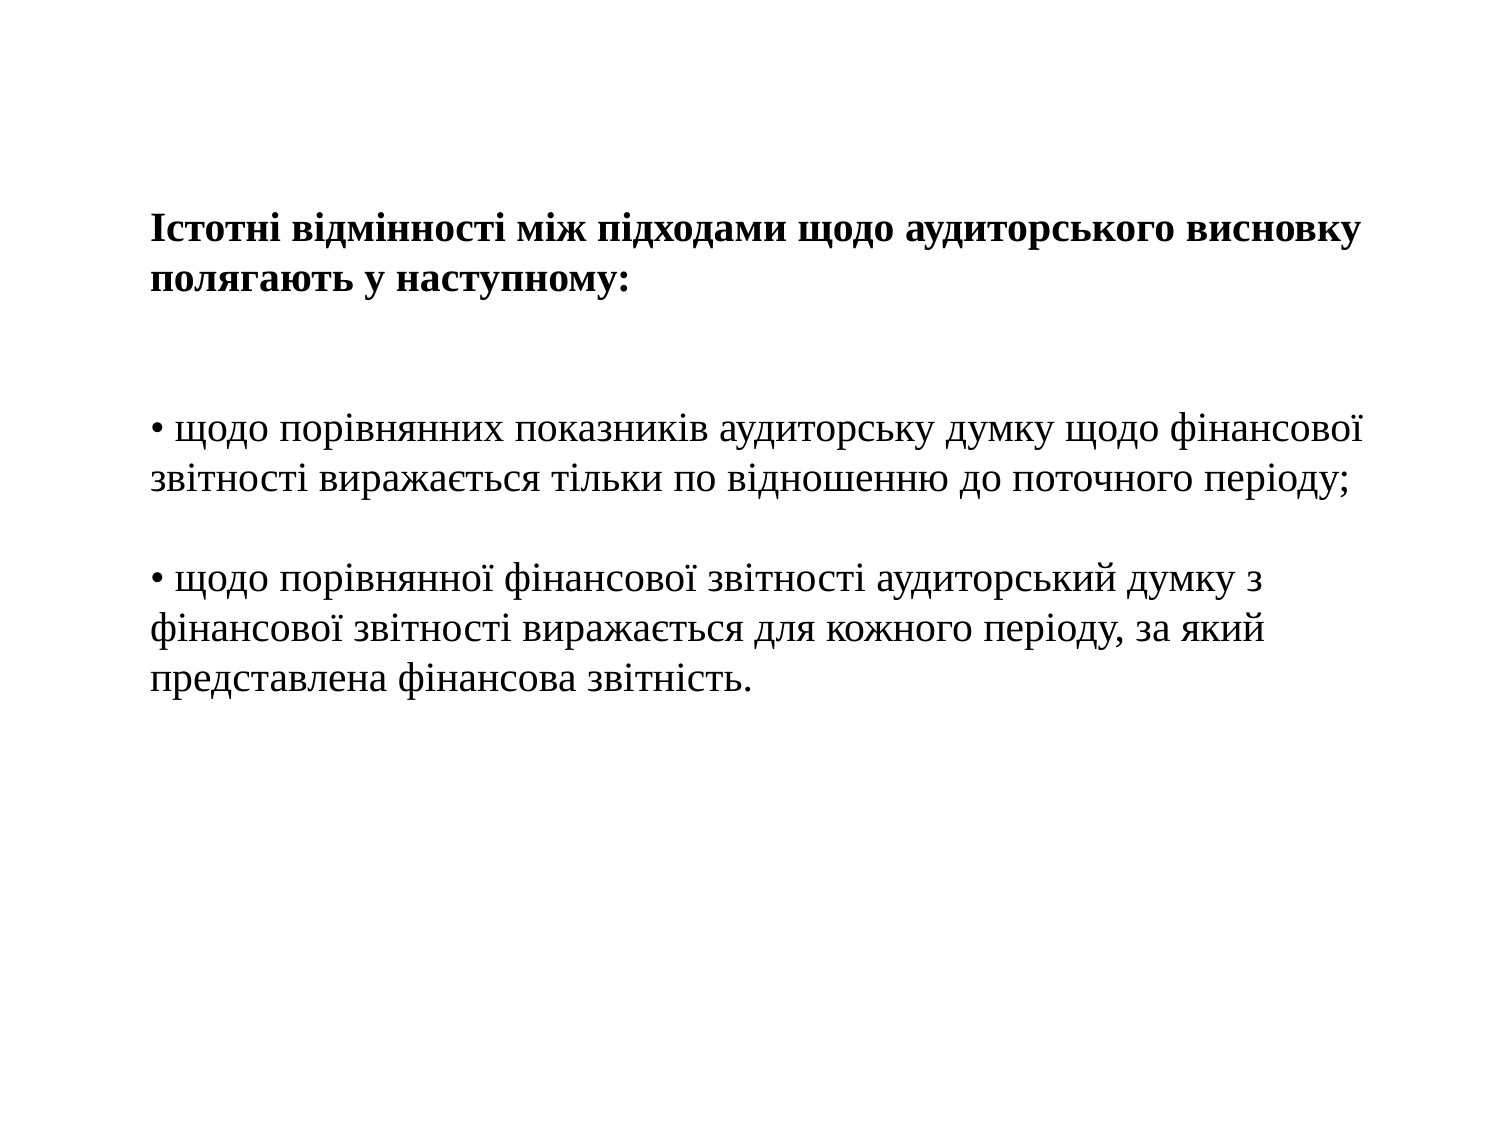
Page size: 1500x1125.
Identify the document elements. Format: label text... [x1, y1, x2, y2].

title Істотні відмінності між підходами щодо аудиторського висновку полягають у наступному: • щодо порівнянних показників аудиторську думку щодо фінансової звітності виражається тільки по відношенню до поточного періоду; • щодо порівнянної фінансової звітності аудиторський думку з фінансової звітності виражається для кожного періоду, за який представлена ​​фінансова звітність. [150, 137, 1447, 523]
